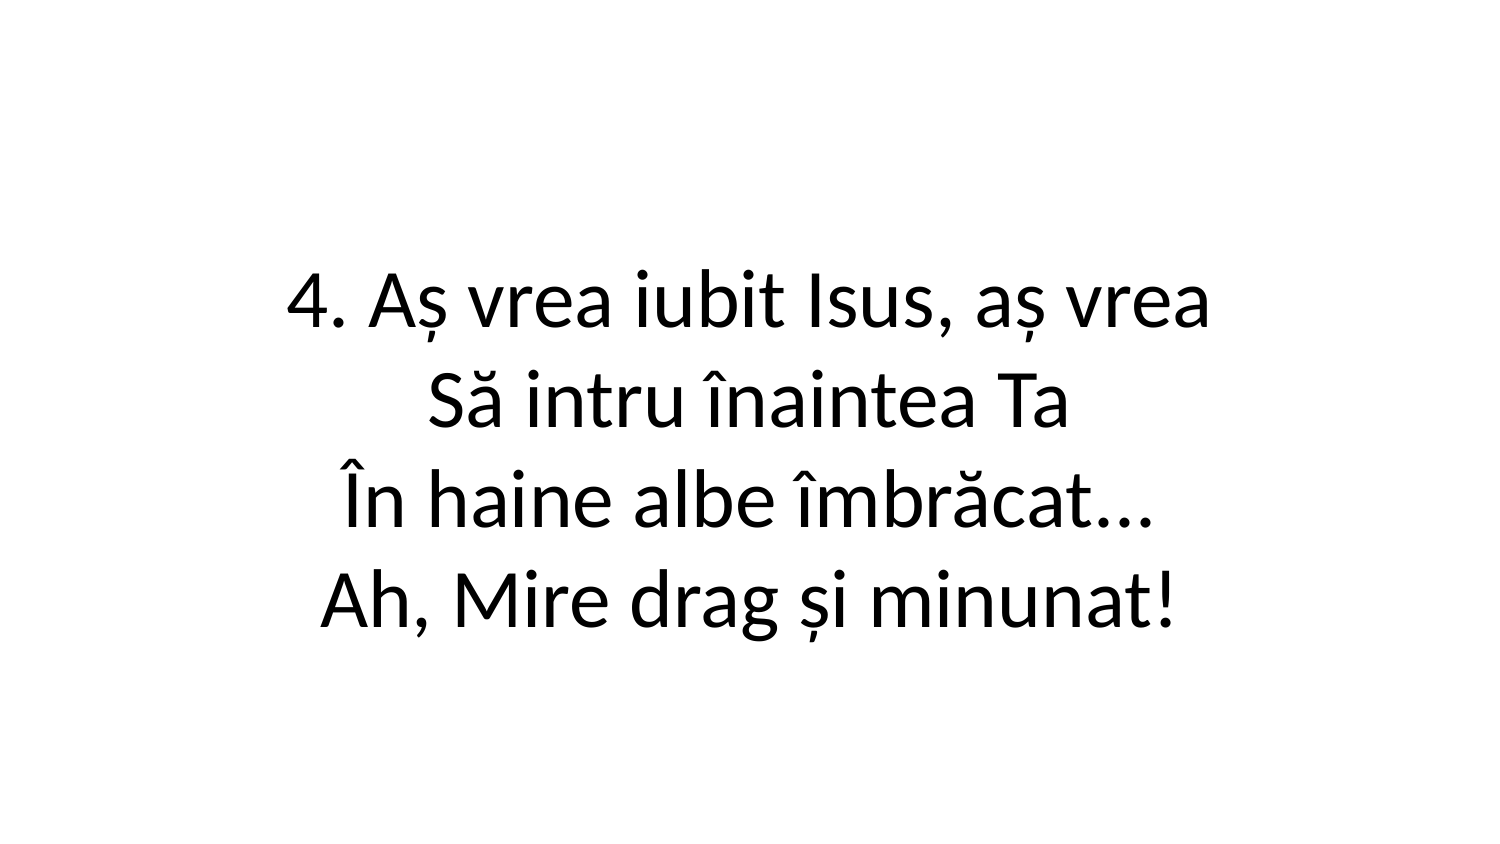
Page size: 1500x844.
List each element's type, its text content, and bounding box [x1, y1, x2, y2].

text_box 4. Aș vrea iubit Isus, aș vrea Să intru înaintea Ta În haine albe îmbrăcat... Ah, Mire drag și minunat! [271, 192, 1229, 652]
